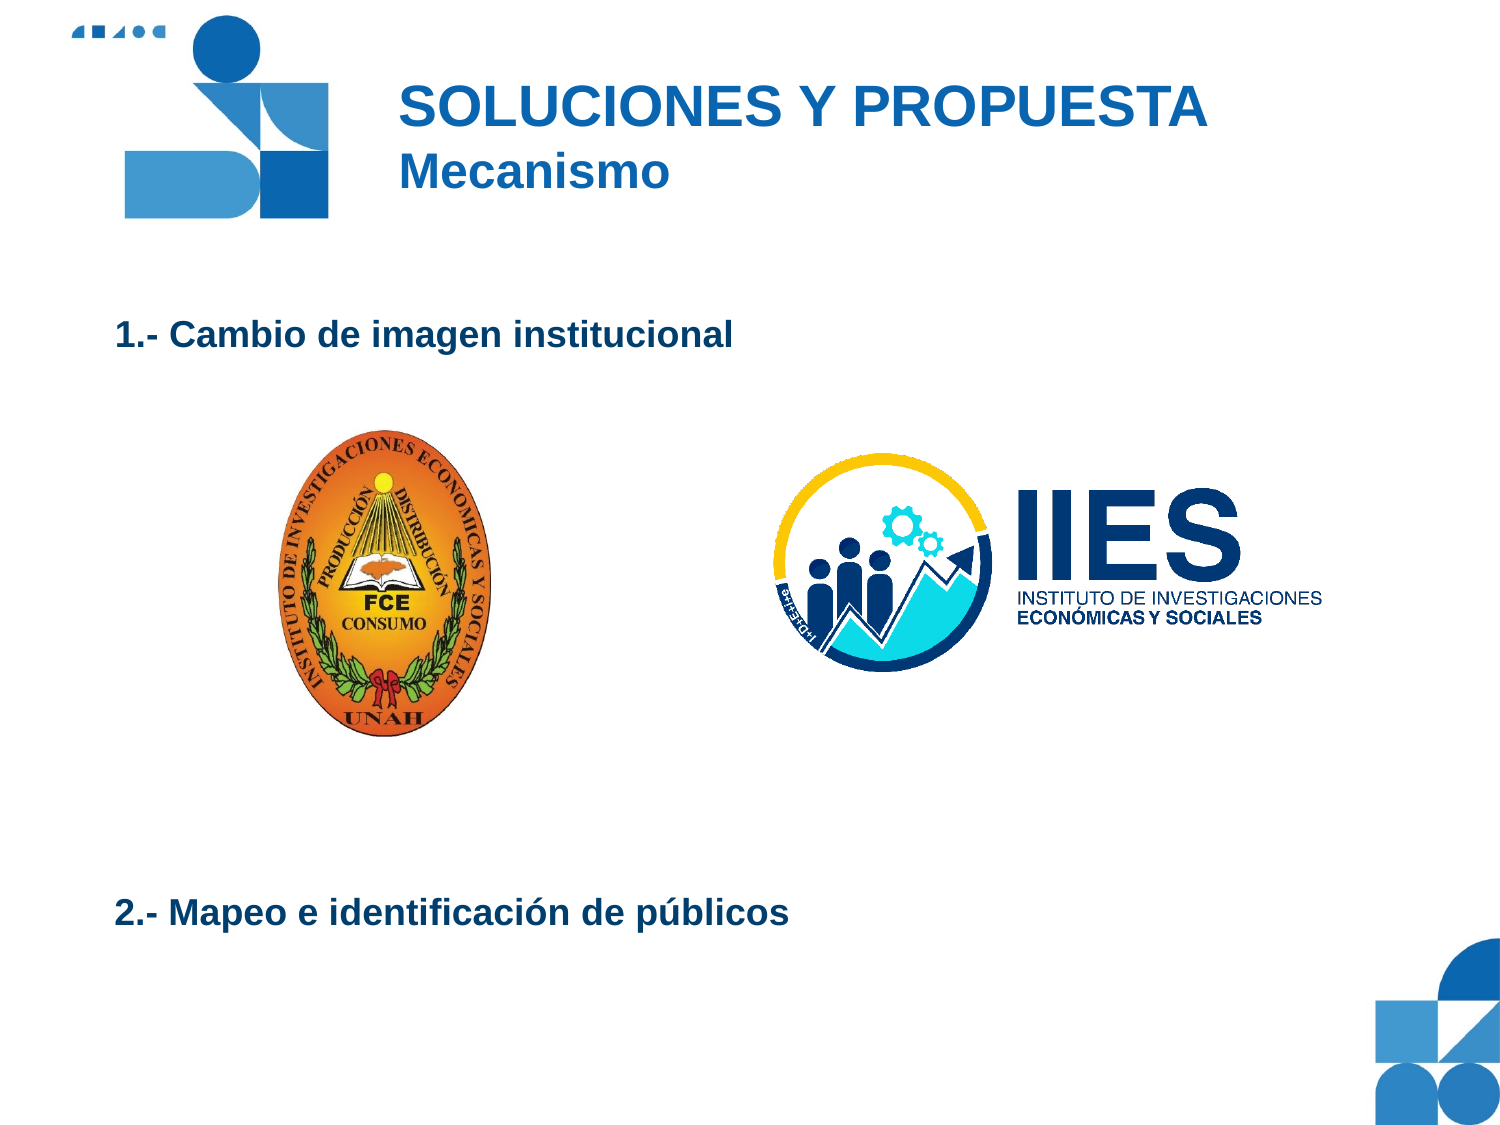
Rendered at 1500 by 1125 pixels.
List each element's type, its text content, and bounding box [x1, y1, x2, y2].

text_box 2.- Mapeo e identificación de públicos [99, 880, 850, 941]
picture [0, 0, 1500, 1125]
title SOLUCIONES Y PROPUESTA Mecanismo [383, 61, 1436, 232]
text_box 1.- Cambio de imagen institucional [100, 302, 851, 363]
